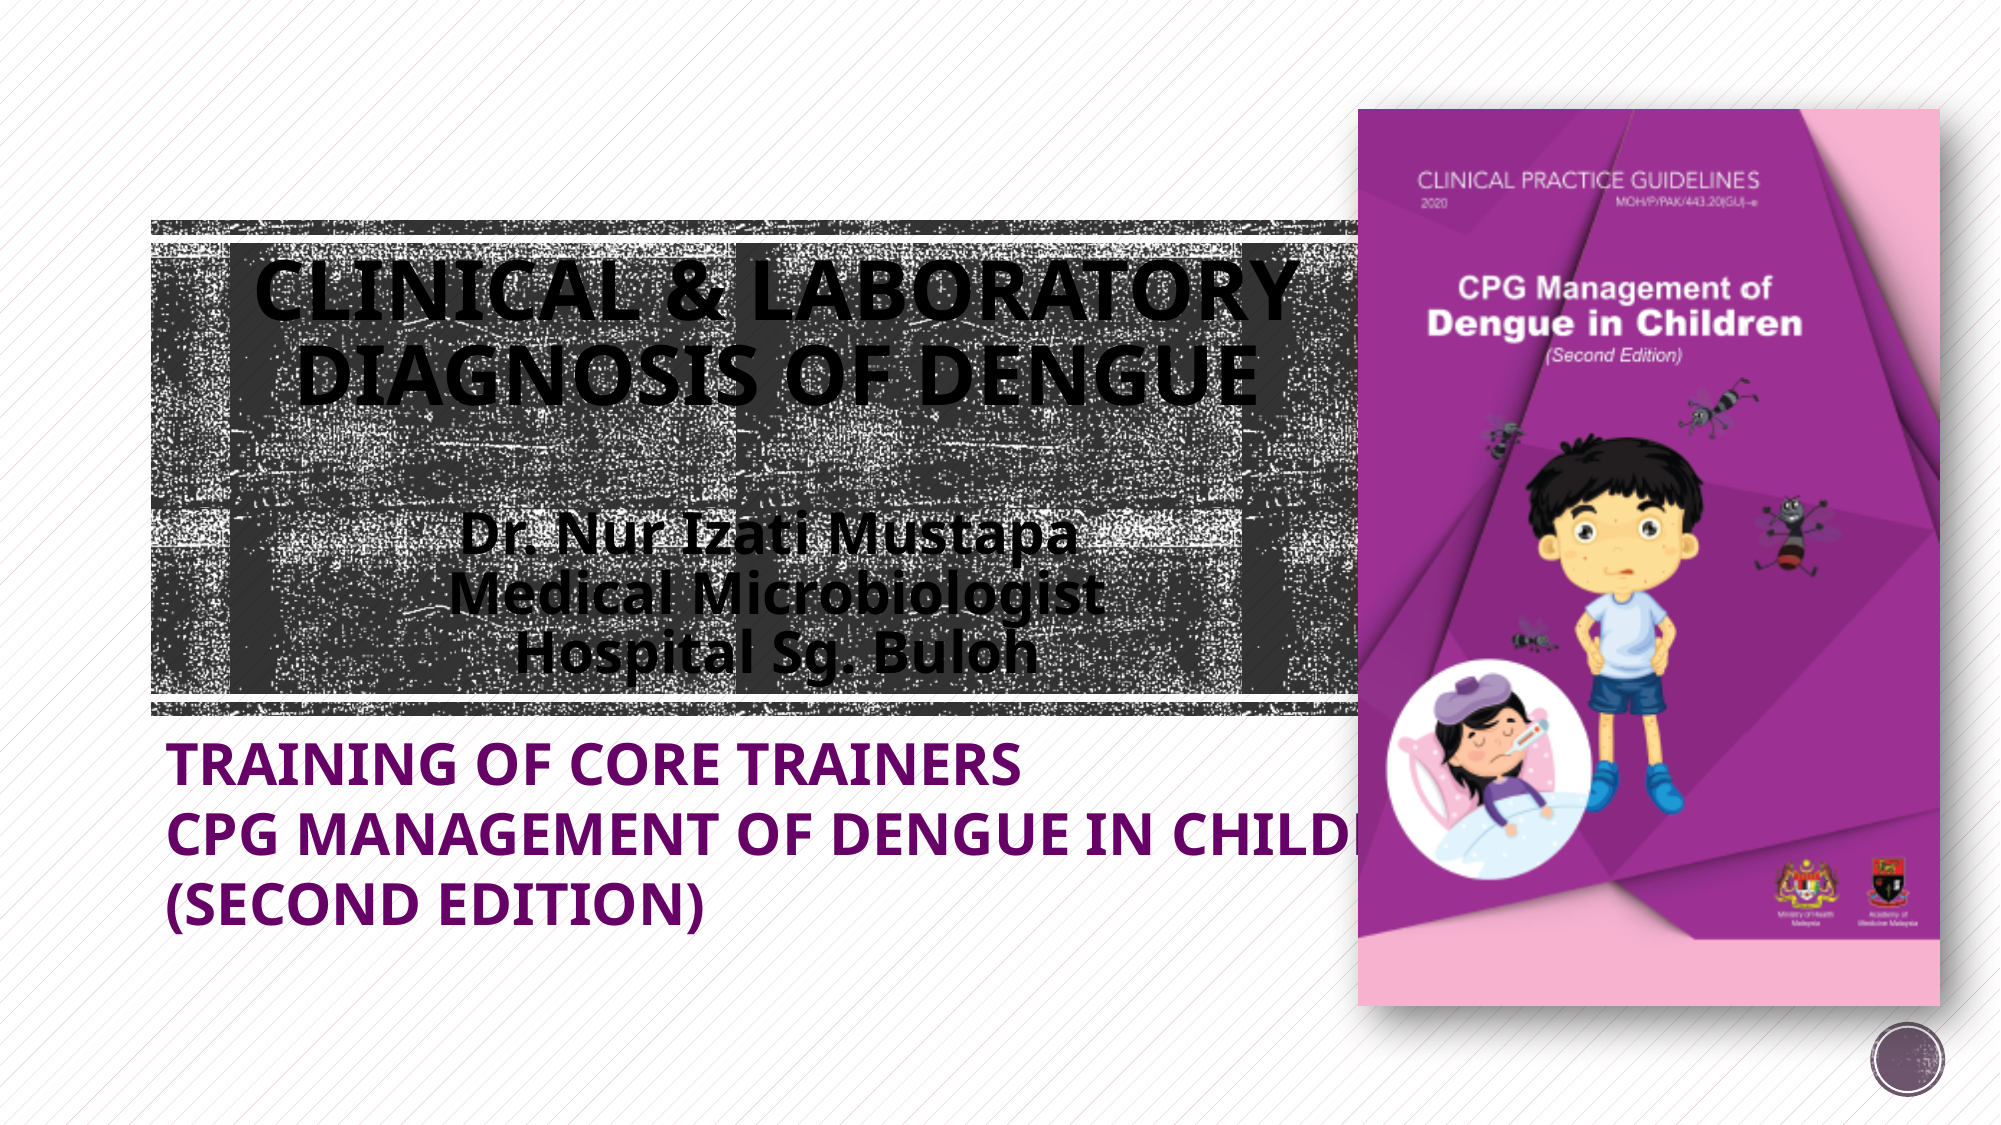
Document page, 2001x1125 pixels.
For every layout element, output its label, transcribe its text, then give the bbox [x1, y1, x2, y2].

picture [1358, 109, 1940, 1006]
title CLINICAL & LABORATORY DIAGNOSIS OF DENGUE Dr. Nur Izati Mustapa Medical Microbiologist Hospital Sg. Buloh [172, 234, 1340, 704]
subtitle TRAINING OF CORE TRAINERS CPG MANAGEMENT OF DENGUE IN CHILDREN (SECOND EDITION) [150, 720, 1340, 968]
